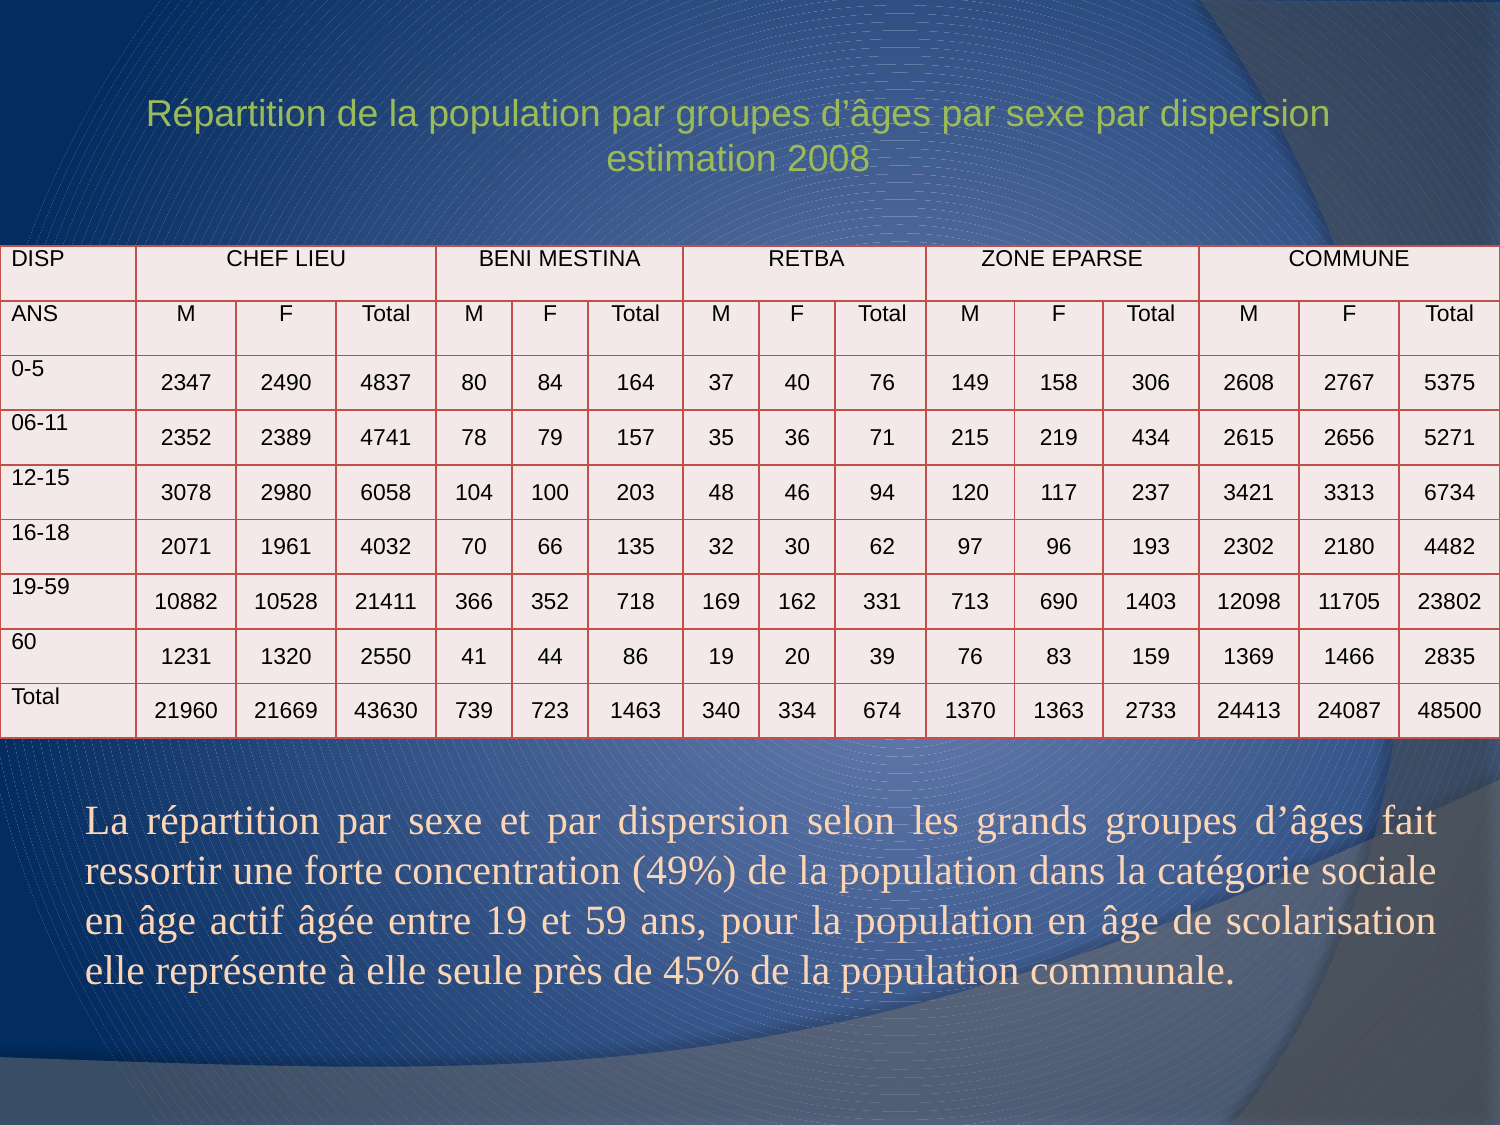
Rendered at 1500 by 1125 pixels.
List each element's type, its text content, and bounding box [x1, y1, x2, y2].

table_cell 3421 [1200, 466, 1298, 519]
table_cell 21960 [137, 684, 235, 737]
table_cell 739 [437, 684, 511, 737]
table_cell 2608 [1200, 356, 1298, 409]
table_cell 94 [836, 466, 925, 519]
table_header CHEF LIEU [137, 247, 435, 300]
table_cell 2180 [1300, 520, 1398, 573]
table_cell 6734 [1400, 466, 1499, 519]
table_cell Total [337, 302, 435, 355]
table_cell 104 [437, 466, 511, 519]
table_cell 1466 [1300, 630, 1398, 683]
table_cell 43630 [337, 684, 435, 737]
table_cell 149 [927, 356, 1014, 409]
table_cell M [137, 302, 235, 355]
table_cell 71 [836, 411, 925, 464]
table_cell 331 [836, 575, 925, 628]
table_cell 2490 [237, 356, 335, 409]
text_box La répartition par sexe et par dispersion selon les grands groupes d’âges fait ressortir une forte concentration (49%) de la population dans la catégorie sociale en âge actif âgée entre 19 et 59 ans, pour la population en âge de scolarisation elle représente à elle seule près de 45% de la population communale. [70, 785, 1454, 1000]
table_cell 32 [684, 520, 758, 573]
table_cell 215 [927, 411, 1014, 464]
table_cell F [1300, 302, 1398, 355]
table_cell 3313 [1300, 466, 1398, 519]
table_cell 135 [589, 520, 682, 573]
table_cell M [927, 302, 1014, 355]
table_cell 23802 [1400, 575, 1499, 628]
table_cell 1231 [137, 630, 235, 683]
table_cell 1320 [237, 630, 335, 683]
table_cell 80 [437, 356, 511, 409]
table_cell 70 [437, 520, 511, 573]
table_cell F [237, 302, 335, 355]
table_cell M [1200, 302, 1298, 355]
table_cell 6058 [337, 466, 435, 519]
table_cell 1370 [927, 684, 1014, 737]
table_cell 2352 [137, 411, 235, 464]
table_cell F [760, 302, 834, 355]
table_cell M [437, 302, 511, 355]
table_cell 24087 [1300, 684, 1398, 737]
table_cell 79 [513, 411, 587, 464]
table_cell 2733 [1104, 684, 1198, 737]
table_cell 2835 [1400, 630, 1499, 683]
table_cell 306 [1104, 356, 1198, 409]
table_cell 41 [437, 630, 511, 683]
table_cell 2656 [1300, 411, 1398, 464]
table_cell 06-11 [1, 411, 135, 464]
table_cell 713 [927, 575, 1014, 628]
table_cell 5375 [1400, 356, 1499, 409]
table_cell Total [1, 684, 135, 737]
table_cell 340 [684, 684, 758, 737]
table_cell 366 [437, 575, 511, 628]
table_cell 84 [513, 356, 587, 409]
table_cell 76 [927, 630, 1014, 683]
table_cell 48 [684, 466, 758, 519]
table_cell 2550 [337, 630, 435, 683]
table_cell 219 [1015, 411, 1102, 464]
table_cell Total [836, 302, 925, 355]
table_cell 4741 [337, 411, 435, 464]
table_cell 1463 [589, 684, 682, 737]
table_cell 39 [836, 630, 925, 683]
table_cell 37 [684, 356, 758, 409]
table_cell 44 [513, 630, 587, 683]
table_cell 1369 [1200, 630, 1298, 683]
table_cell 718 [589, 575, 682, 628]
table_cell 157 [589, 411, 682, 464]
table_cell F [1015, 302, 1102, 355]
table_cell ANS [1, 302, 135, 355]
table_cell 4837 [337, 356, 435, 409]
table_cell 48500 [1400, 684, 1499, 737]
table_cell 4482 [1400, 520, 1499, 573]
text_box Répartition de la population par groupes d’âges par sexe par dispersion estimation 2008 [82, 81, 1395, 187]
table_cell 2615 [1200, 411, 1298, 464]
table_cell Total [589, 302, 682, 355]
table_cell Total [1104, 302, 1198, 355]
table_cell 193 [1104, 520, 1198, 573]
table_cell 1961 [237, 520, 335, 573]
table_header BENI MESTINA [437, 247, 682, 300]
table_cell 20 [760, 630, 834, 683]
table_cell 169 [684, 575, 758, 628]
table_cell 19-59 [1, 575, 135, 628]
table_cell 334 [760, 684, 834, 737]
table_cell 162 [760, 575, 834, 628]
table_cell 30 [760, 520, 834, 573]
table_cell 690 [1015, 575, 1102, 628]
table_cell 12-15 [1, 466, 135, 519]
table_cell 96 [1015, 520, 1102, 573]
table_cell 16-18 [1, 520, 135, 573]
table_cell 159 [1104, 630, 1198, 683]
table_cell 1403 [1104, 575, 1198, 628]
table_cell 21669 [237, 684, 335, 737]
table_cell M [684, 302, 758, 355]
table_cell 11705 [1300, 575, 1398, 628]
table_cell 2767 [1300, 356, 1398, 409]
table_cell 83 [1015, 630, 1102, 683]
table_cell 35 [684, 411, 758, 464]
table_cell 78 [437, 411, 511, 464]
table_cell 12098 [1200, 575, 1298, 628]
table_cell 36 [760, 411, 834, 464]
table_cell 2980 [237, 466, 335, 519]
table_cell 120 [927, 466, 1014, 519]
table_cell 164 [589, 356, 682, 409]
table_header COMMUNE [1200, 247, 1499, 300]
table_cell 24413 [1200, 684, 1298, 737]
table_cell 0-5 [1, 356, 135, 409]
table_cell 10882 [137, 575, 235, 628]
table_cell 40 [760, 356, 834, 409]
table_cell Total [1400, 302, 1499, 355]
table_cell 21411 [337, 575, 435, 628]
table_cell 2347 [137, 356, 235, 409]
table_cell 19 [684, 630, 758, 683]
table_cell 62 [836, 520, 925, 573]
table_cell 10528 [237, 575, 335, 628]
table_cell 100 [513, 466, 587, 519]
table_cell 5271 [1400, 411, 1499, 464]
table_header DISP [1, 247, 135, 300]
table_cell 2389 [237, 411, 335, 464]
table_cell 60 [1, 630, 135, 683]
table_cell 1363 [1015, 684, 1102, 737]
table_cell 66 [513, 520, 587, 573]
table_cell 3078 [137, 466, 235, 519]
table_cell 723 [513, 684, 587, 737]
table_cell 674 [836, 684, 925, 737]
table_cell 4032 [337, 520, 435, 573]
table_cell 117 [1015, 466, 1102, 519]
table_cell 203 [589, 466, 682, 519]
table_header RETBA [684, 247, 925, 300]
table_cell 46 [760, 466, 834, 519]
table_cell 2302 [1200, 520, 1298, 573]
table_cell 76 [836, 356, 925, 409]
table_cell 237 [1104, 466, 1198, 519]
table_header ZONE EPARSE [927, 247, 1198, 300]
table_cell 2071 [137, 520, 235, 573]
table_cell 434 [1104, 411, 1198, 464]
table_cell 97 [927, 520, 1014, 573]
table_cell F [513, 302, 587, 355]
table_cell 352 [513, 575, 587, 628]
table_cell 158 [1015, 356, 1102, 409]
table_cell 86 [589, 630, 682, 683]
